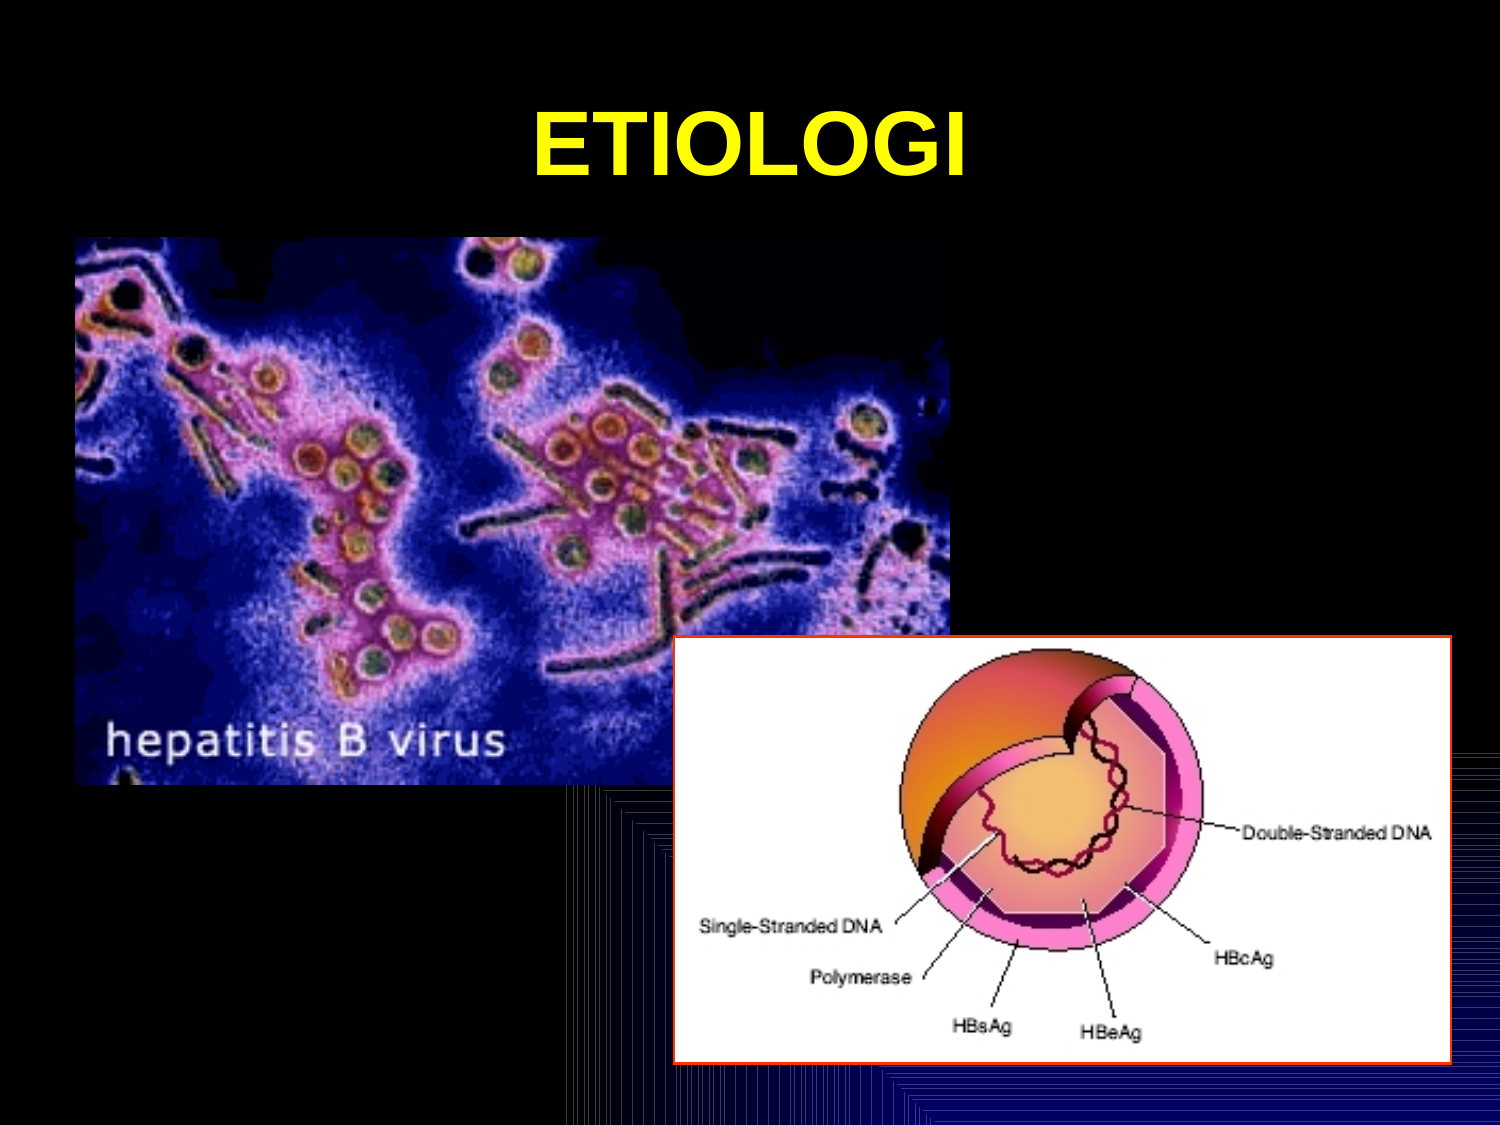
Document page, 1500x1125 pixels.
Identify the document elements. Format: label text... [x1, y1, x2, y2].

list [674, 637, 1451, 1063]
title ETIOLOGI [74, 44, 1426, 233]
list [74, 237, 951, 785]
